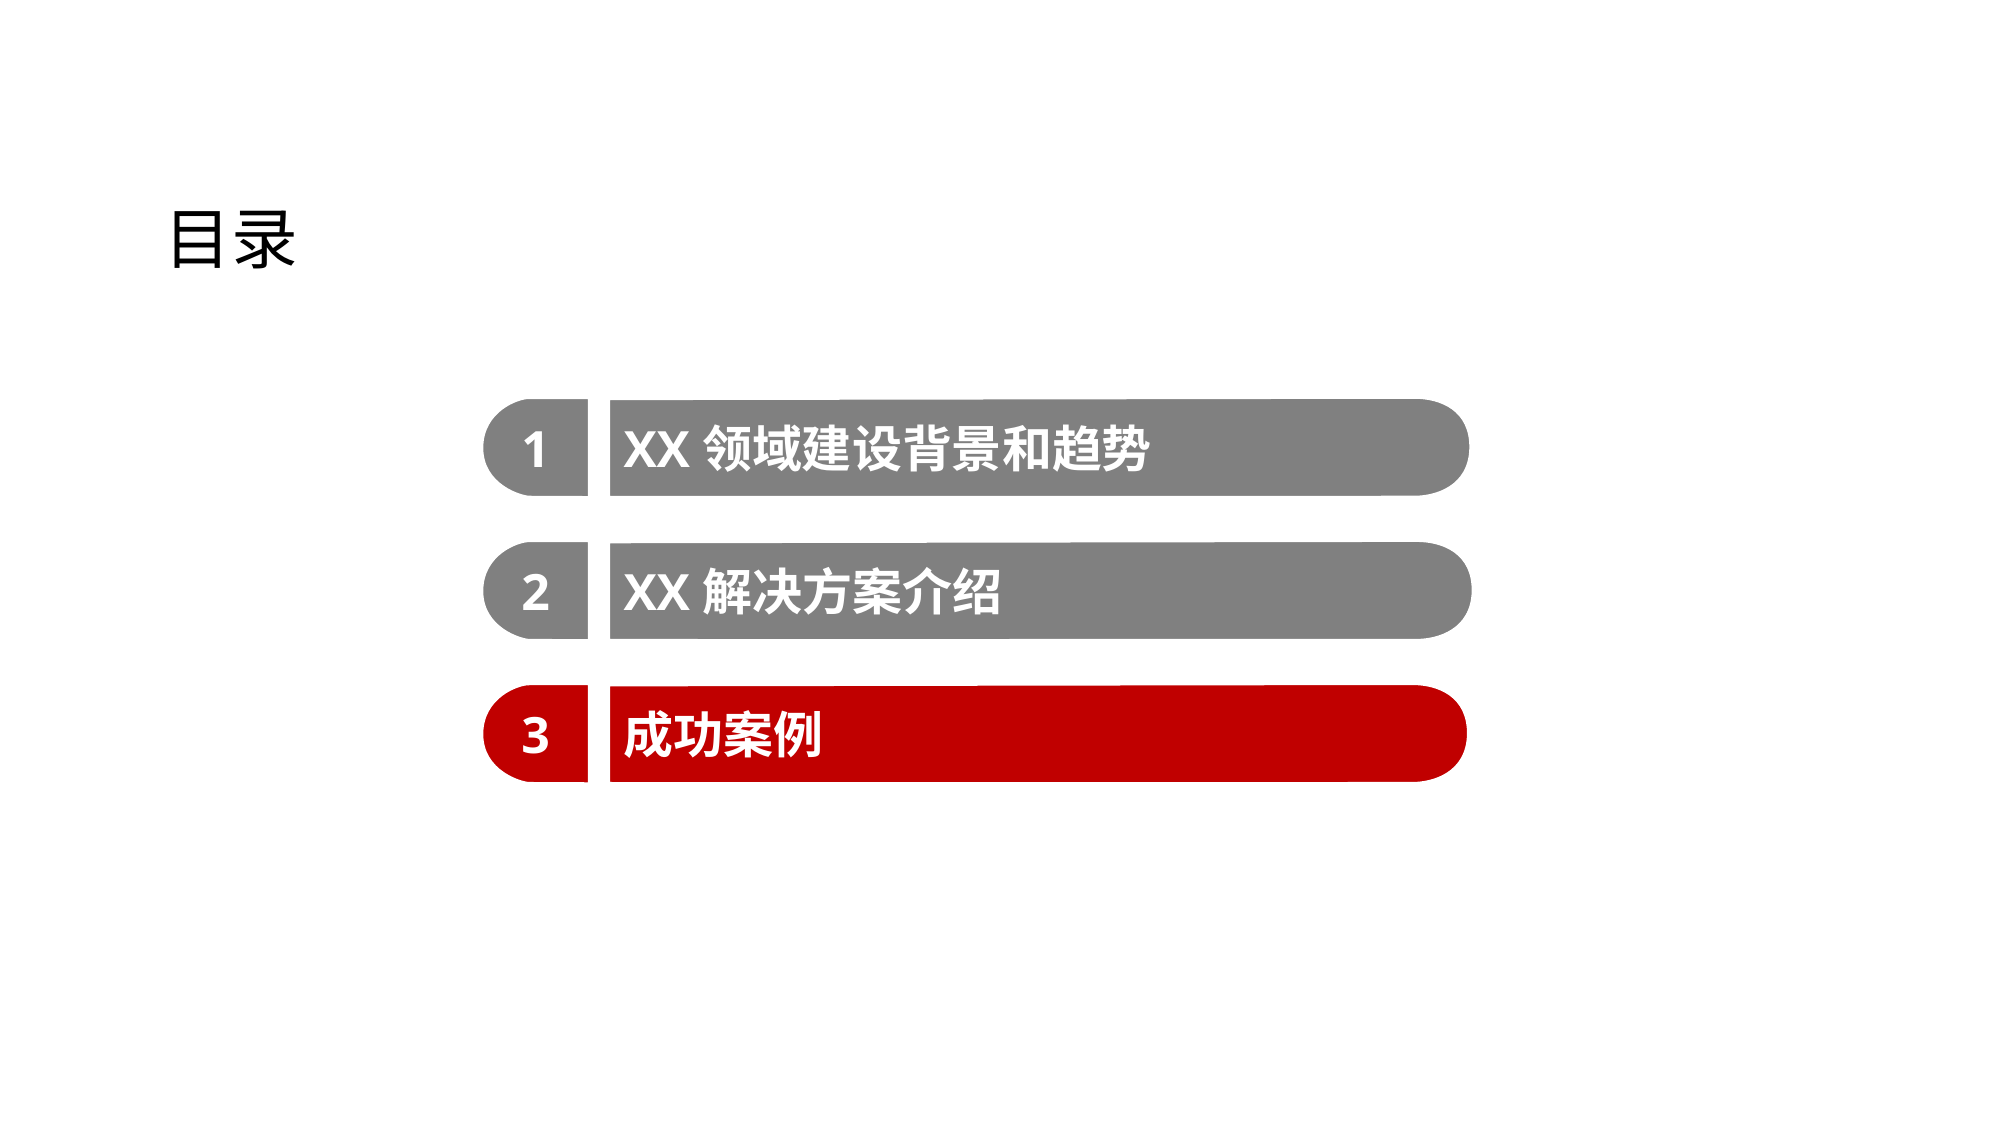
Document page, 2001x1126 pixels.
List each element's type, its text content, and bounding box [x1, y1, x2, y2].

text_box 2 [481, 540, 590, 641]
text_box 1 [481, 397, 590, 498]
text_box 成功案例 [608, 683, 1469, 784]
text_box 3 [481, 683, 590, 784]
text_box 目录 [149, 189, 1790, 318]
text_box XX领域建设背景和趋势 [608, 397, 1471, 498]
text_box XX解决方案介绍 [608, 540, 1474, 641]
